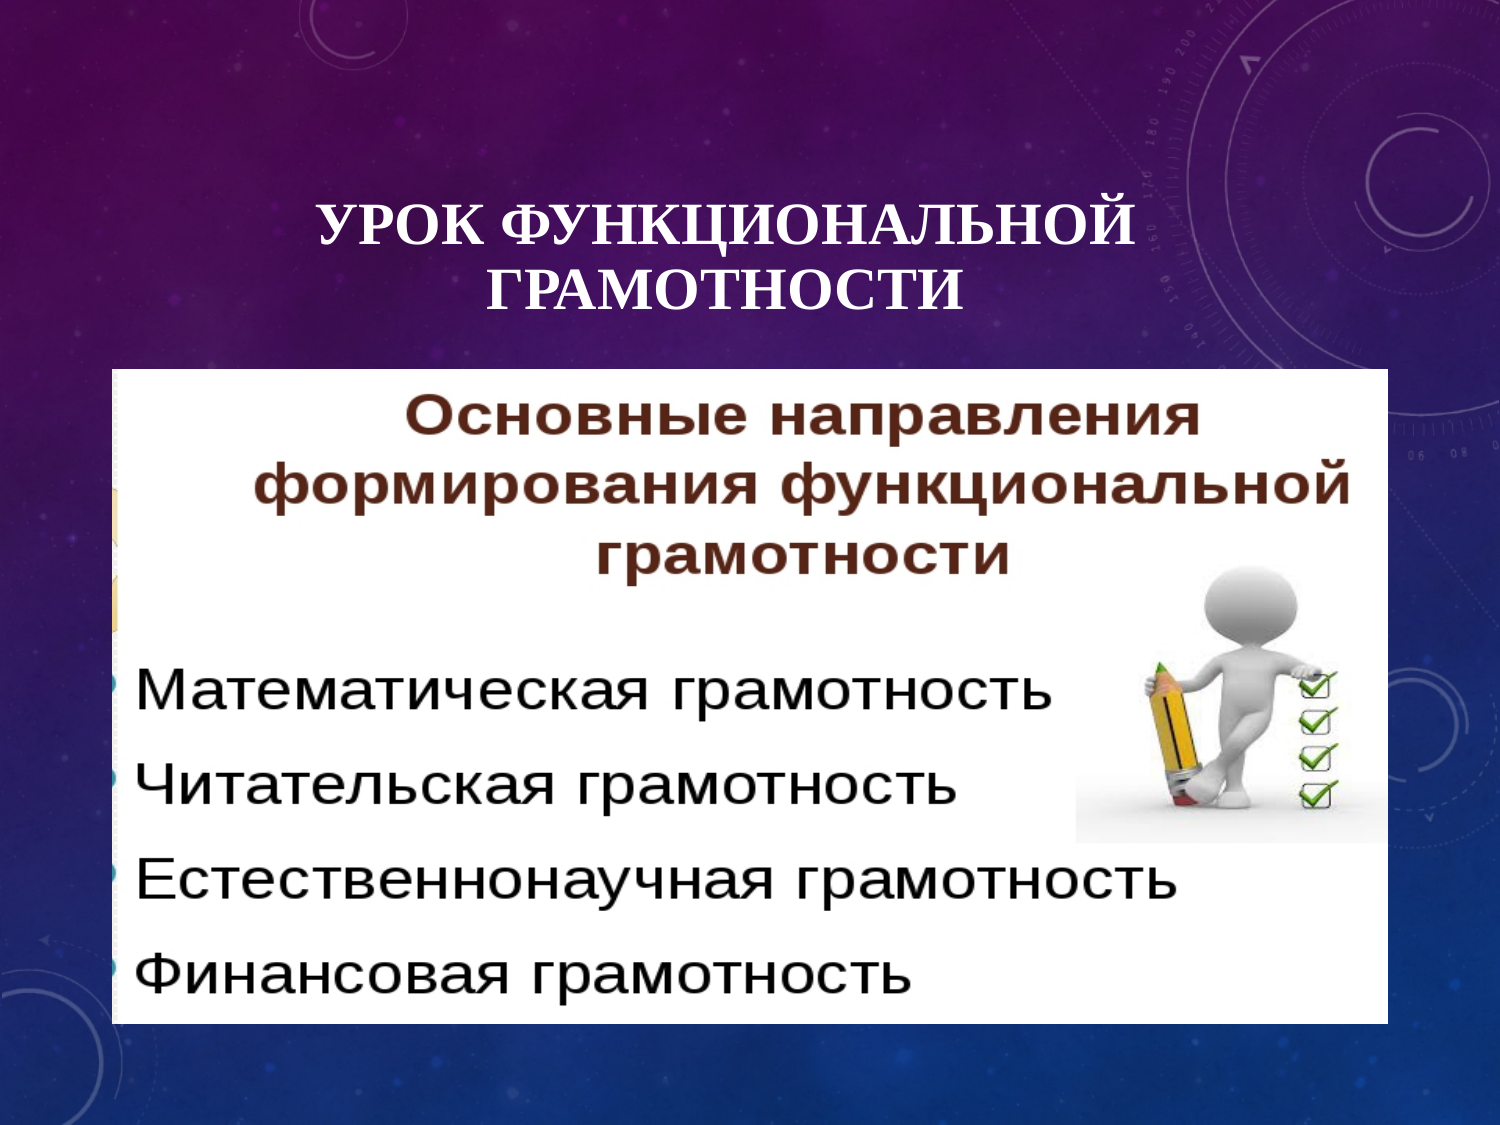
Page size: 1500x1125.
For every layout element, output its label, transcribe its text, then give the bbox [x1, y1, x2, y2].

picture [0, 0, 1500, 1125]
title Урок Функциональной грамотности [171, 184, 1281, 368]
